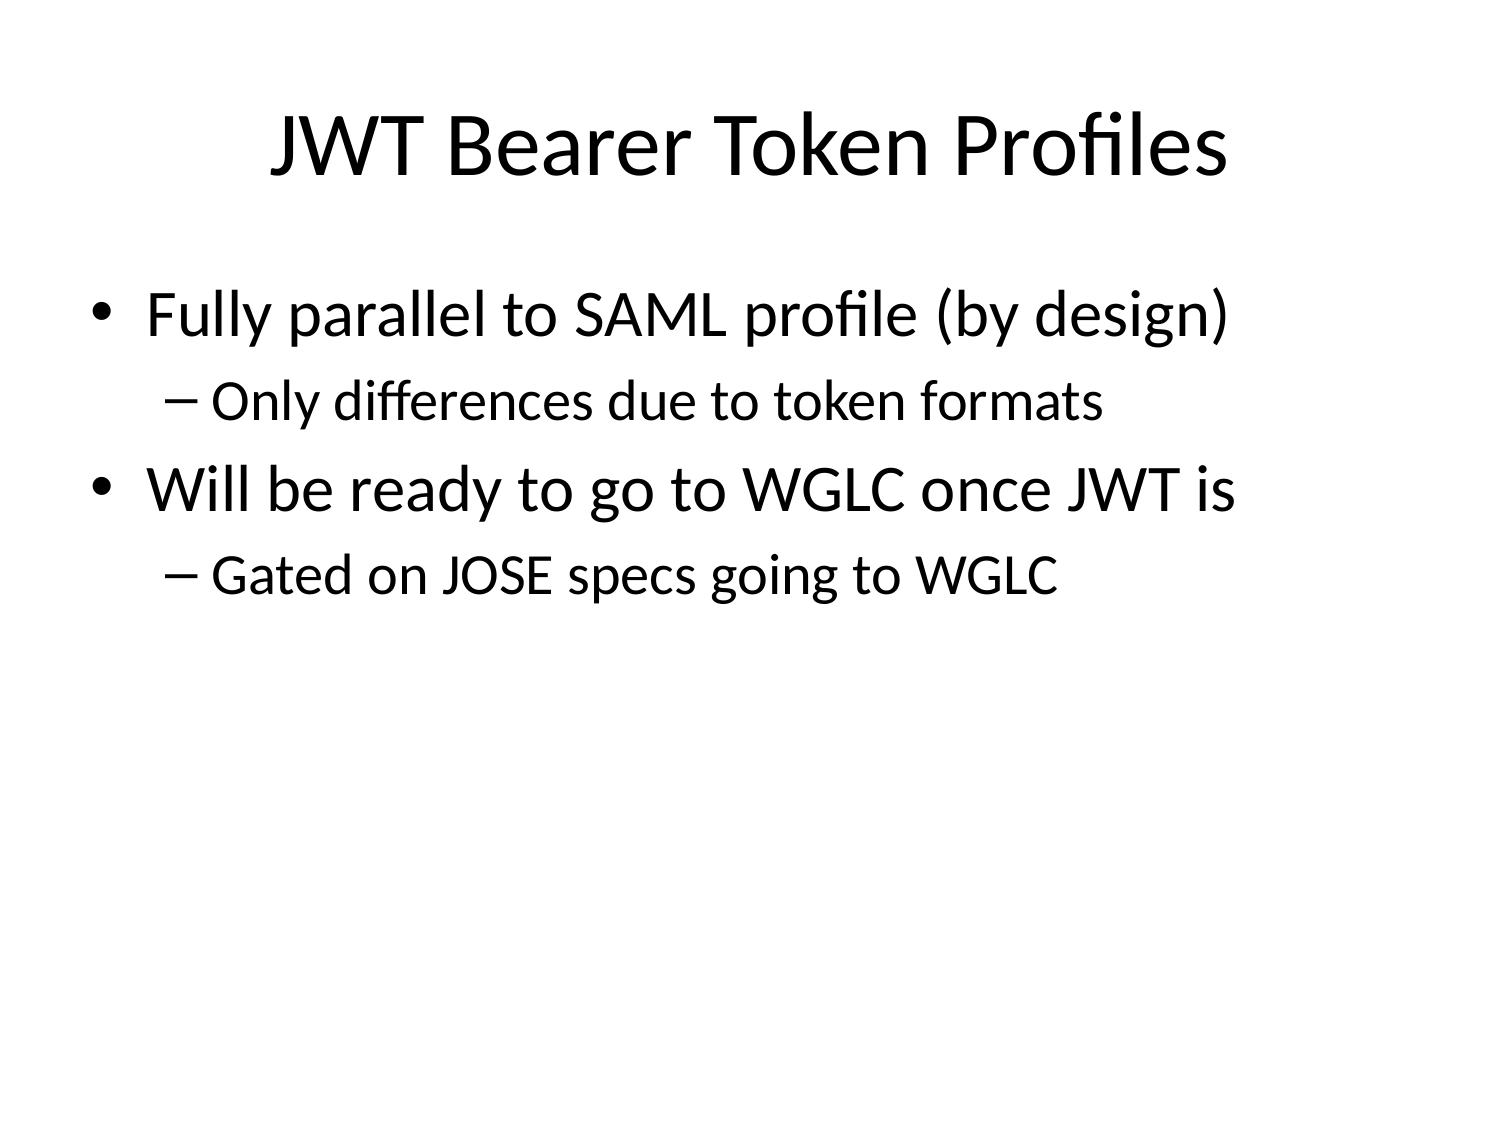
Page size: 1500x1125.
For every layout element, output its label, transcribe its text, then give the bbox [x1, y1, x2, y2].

title JWT Bearer Token Profiles [75, 45, 1425, 233]
list Fully parallel to SAML profile (by design) Only differences due to token formats Will be ready to go to WGLC once JWT is Gated on JOSE specs going to WGLC [75, 262, 1425, 1005]
